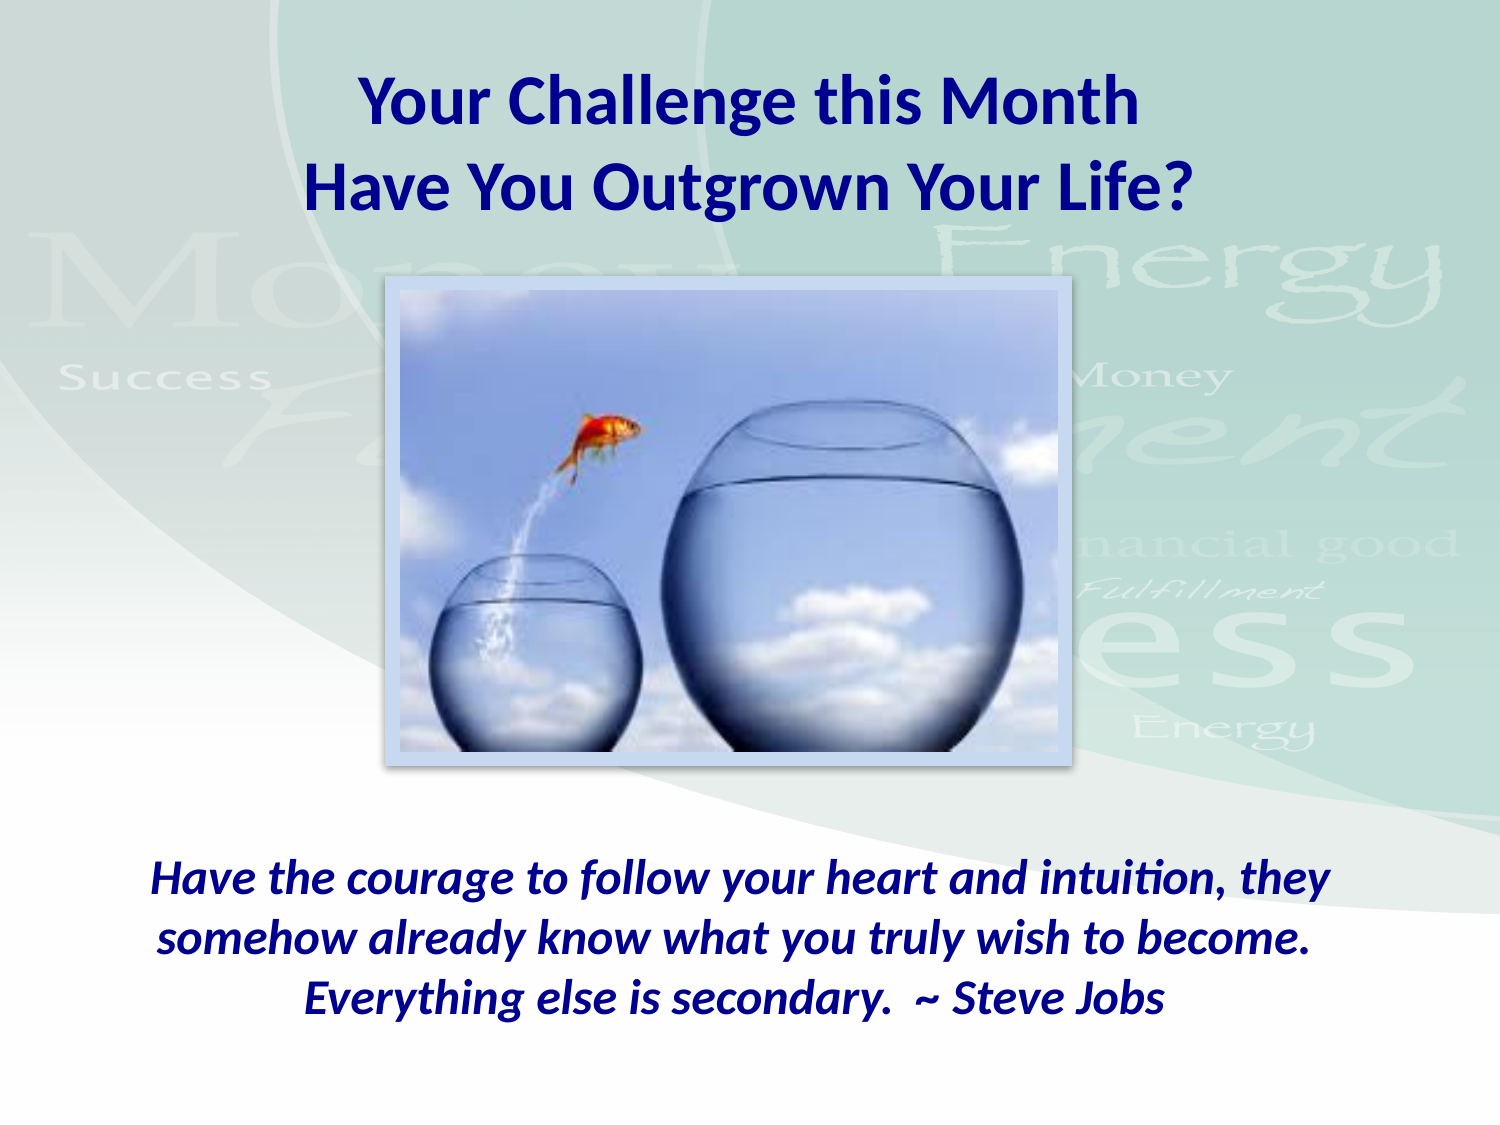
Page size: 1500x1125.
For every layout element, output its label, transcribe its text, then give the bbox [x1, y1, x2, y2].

picture [399, 290, 1059, 752]
text_box Have the courage to follow your heart and intuition, they somehow already know what you truly wish to become. Everything else is secondary. ~ Steve Jobs [111, 837, 1370, 1033]
title Your Challenge this Month Have You Outgrown Your Life? [75, 45, 1425, 233]
